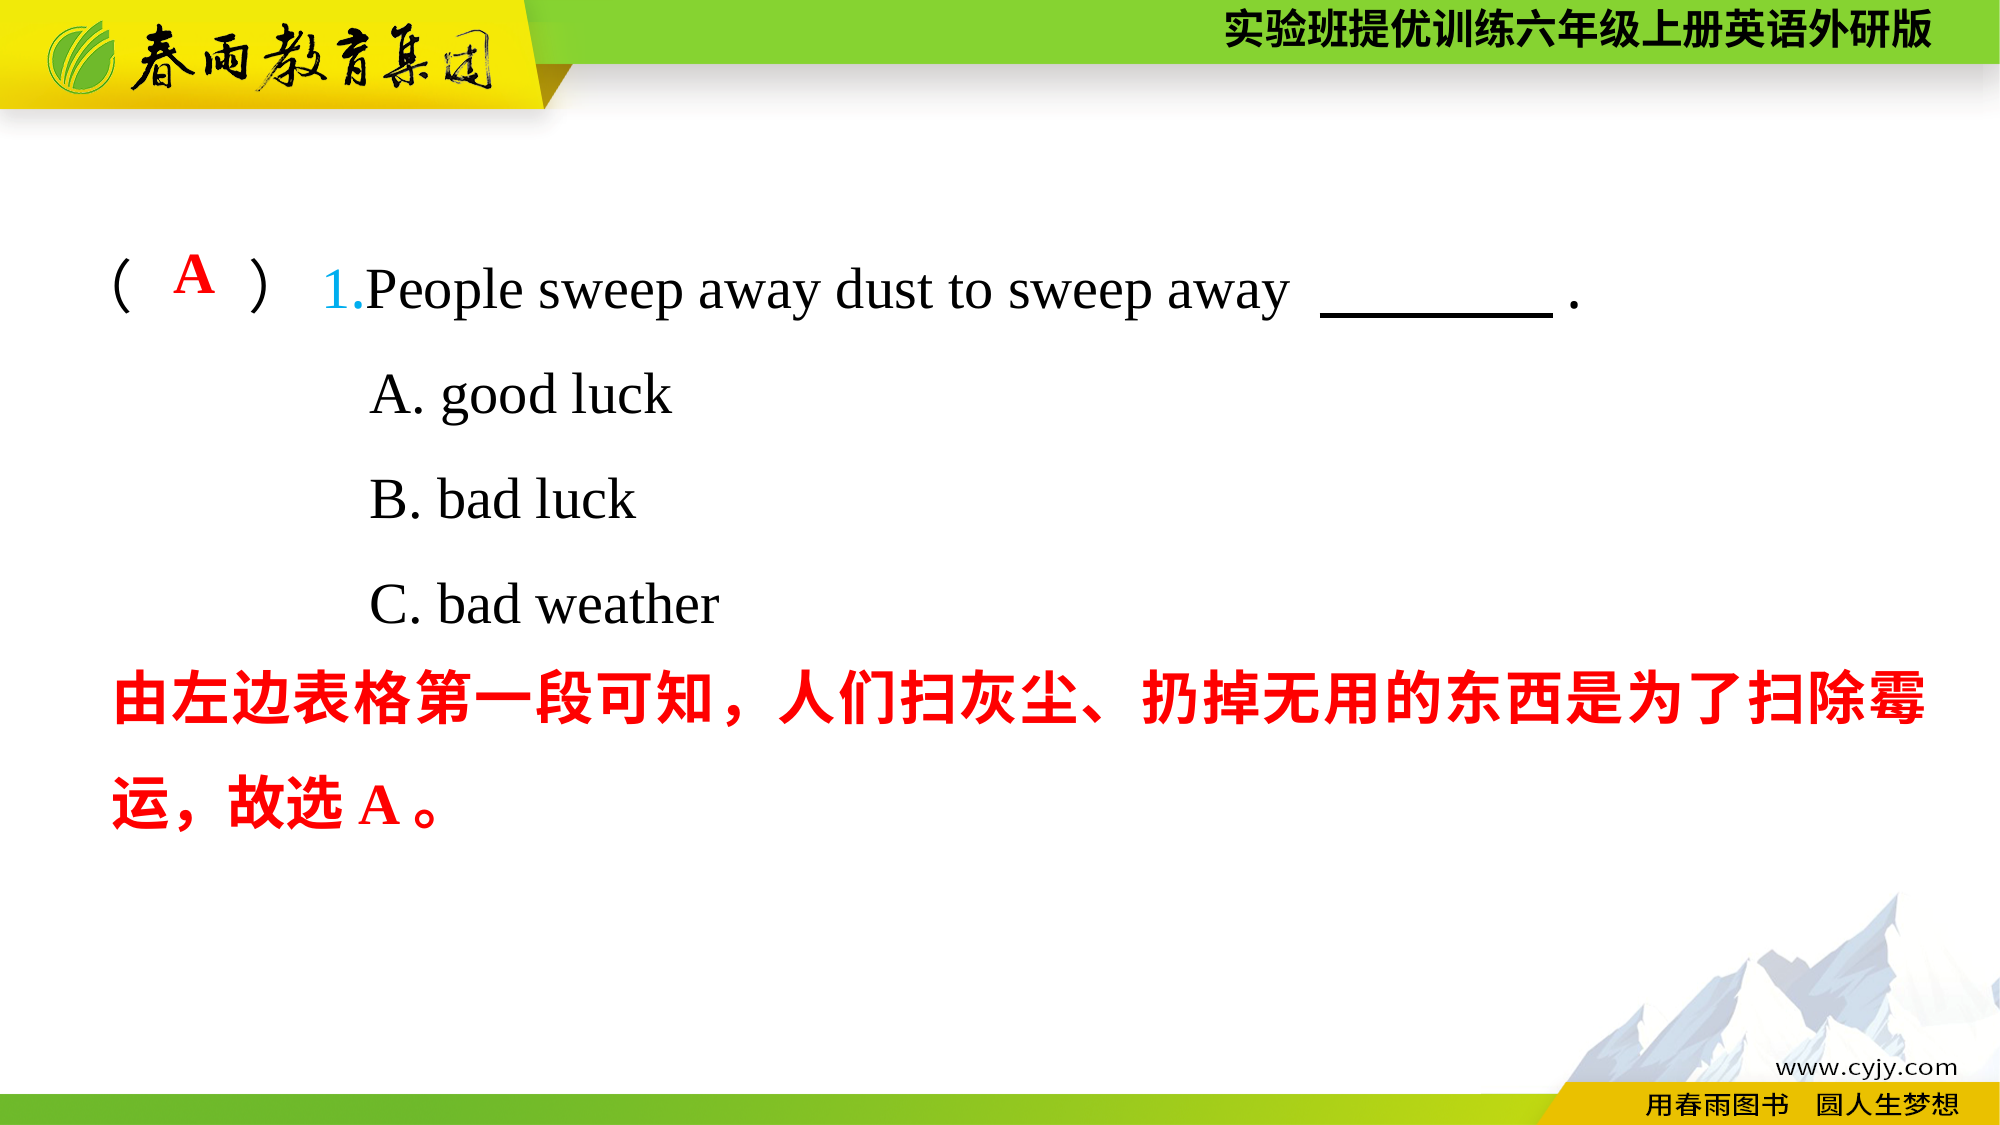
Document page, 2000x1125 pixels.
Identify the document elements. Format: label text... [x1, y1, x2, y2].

text_box 由左边表格第一段可知，人们扫灰尘、扔掉无用的东西是为了扫除霉运，故选A。 [96, 618, 1944, 844]
list （ ）1.People sweep away dust to sweep away . A. good luck B. bad luck C. bad weather [59, 208, 1944, 635]
text_box A [158, 227, 231, 313]
picture [0, 0, 2000, 1125]
